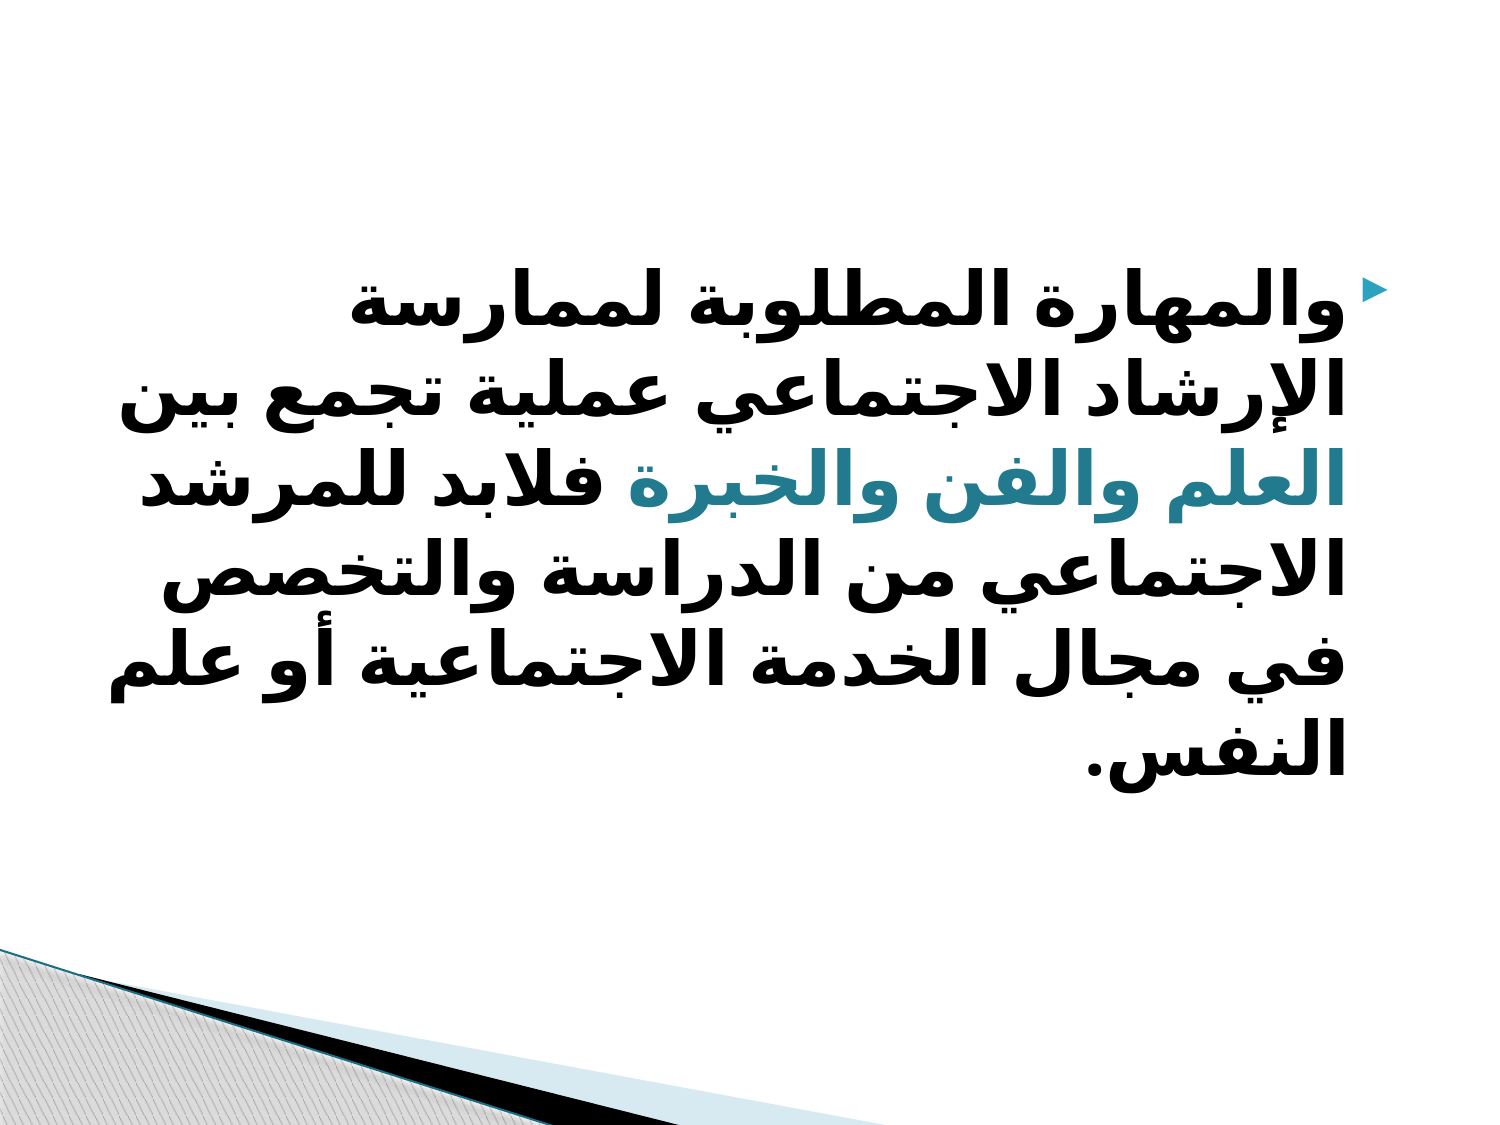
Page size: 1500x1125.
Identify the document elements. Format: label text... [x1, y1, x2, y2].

list والمهارة المطلوبة لممارسة الإرشاد الاجتماعي عملية تجمع بين العلم والفن والخبرة فلابد للمرشد الاجتماعي من الدراسة والتخصص في مجال الخدمة الاجتماعية أو علم النفس. [75, 243, 1425, 986]
